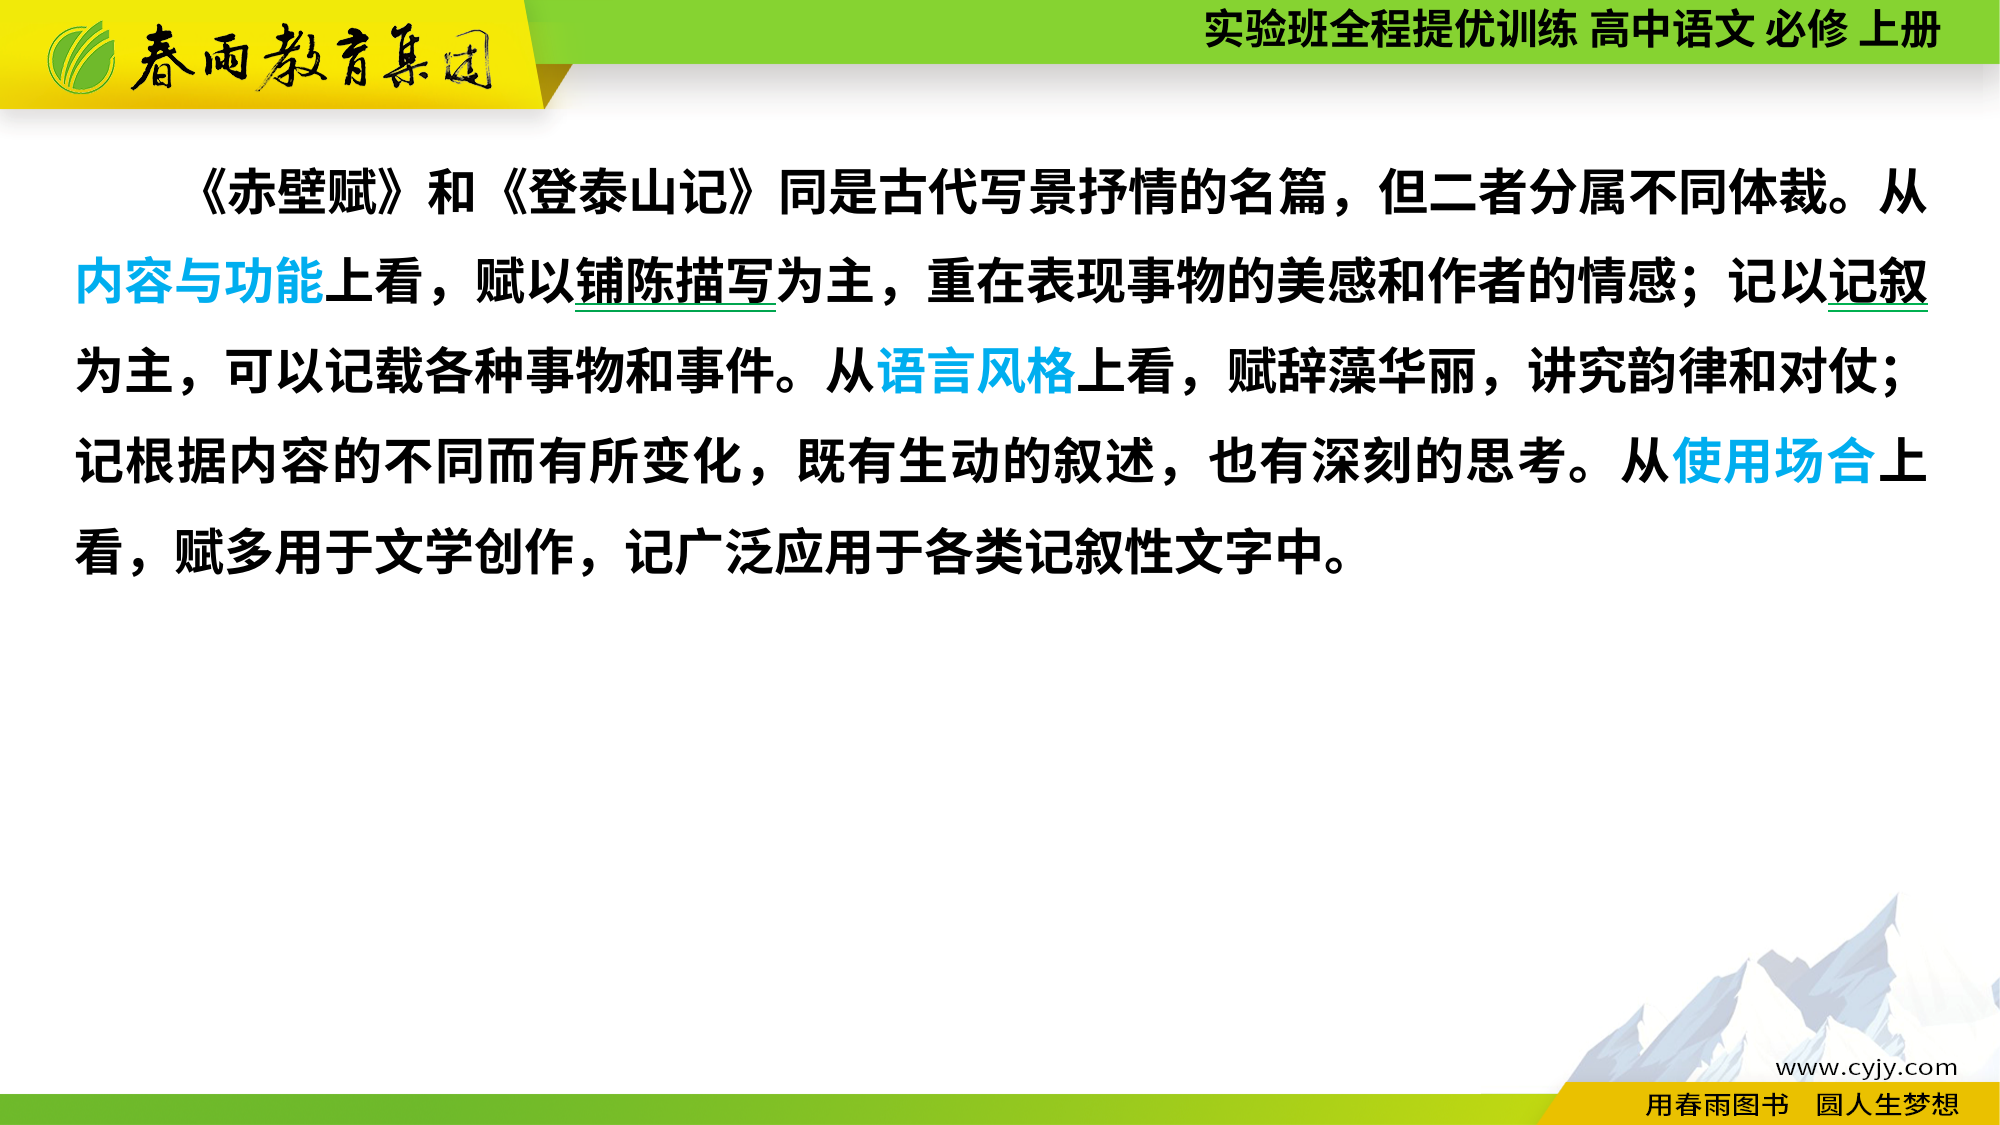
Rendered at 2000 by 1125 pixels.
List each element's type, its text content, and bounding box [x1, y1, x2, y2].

list 《赤壁赋》和《登泰山记》同是古代写景抒情的名篇，但二者分属不同体裁。从内容与功能上看，赋以铺陈描写为主，重在表现事物的美感和作者的情感；记以记叙为主，可以记载各种事物和事件。从语言风格上看，赋辞藻华丽，讲究韵律和对仗；记根据内容的不同而有所变化，既有生动的叙述，也有深刻的思考。从使用场合上看，赋多用于文学创作，记广泛应用于各类记叙性文字中。 [59, 122, 1944, 592]
picture [0, 0, 2000, 1125]
